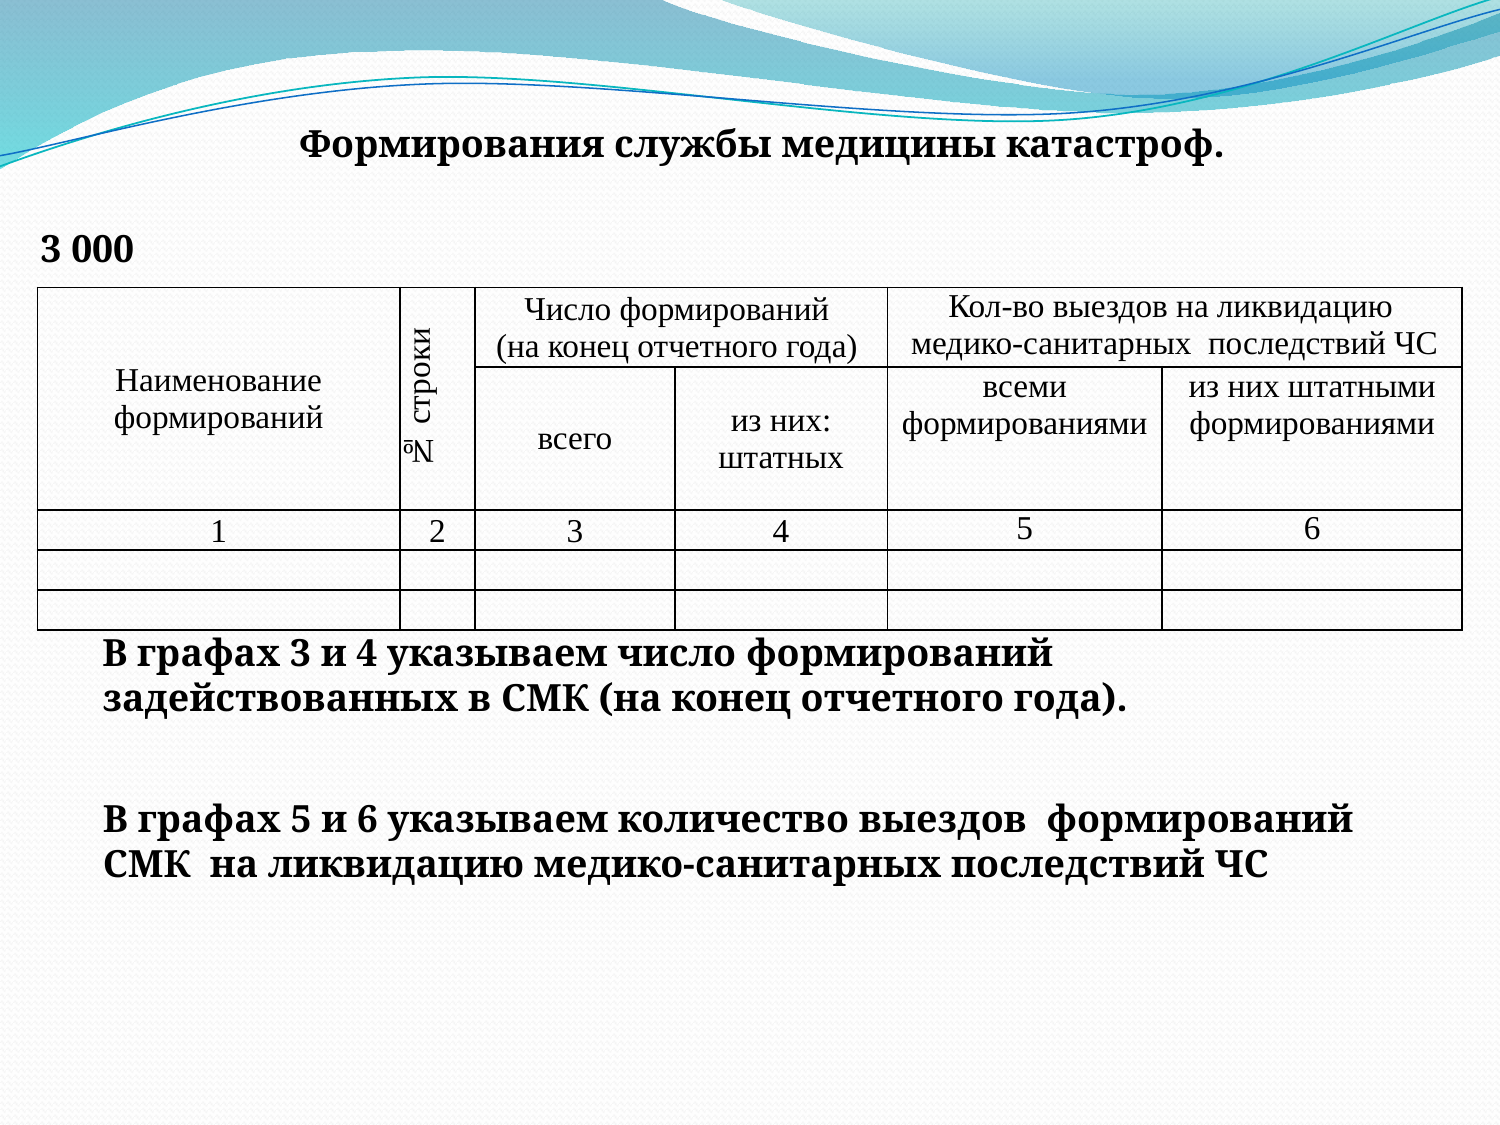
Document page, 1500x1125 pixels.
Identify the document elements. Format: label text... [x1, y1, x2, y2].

table_cell [38, 591, 399, 629]
table_cell [476, 551, 674, 589]
table_cell [888, 591, 1161, 621]
table_cell 4 [676, 511, 887, 549]
table_cell всеми формированиями [888, 368, 1161, 509]
table_cell [1163, 591, 1461, 629]
table_cell из них штатными формированиями [1163, 368, 1461, 509]
table_cell 6 [1163, 511, 1461, 549]
table_cell всего [476, 368, 674, 509]
table_header Наименование формирований [38, 288, 399, 509]
table_cell из них: штатных [676, 368, 887, 509]
text_box Формирования службы медицины катастроф. [112, 112, 1413, 173]
table_cell 3 [476, 511, 674, 549]
table_cell 2 [401, 511, 474, 549]
table_header № строки [401, 288, 474, 509]
table_header Кол-во выездов на ликвидацию медико-санитарных последствий ЧС [888, 288, 1461, 366]
table_cell [888, 551, 1161, 589]
table_cell 5 [888, 511, 1161, 549]
table_cell [476, 591, 674, 621]
table_cell [401, 591, 474, 621]
table_cell 1 [38, 511, 399, 549]
table_cell [38, 551, 399, 589]
text_box 3 000 [25, 217, 150, 278]
text_box В графах 5 и 6 указываем количество выездов формирований СМК на ликвидацию медико-санитарных последствий ЧС [88, 787, 1376, 893]
table_header Число формирований (на конец отчетного года) [476, 288, 887, 366]
table_cell [676, 591, 887, 621]
table_cell [401, 551, 474, 589]
table_cell [676, 551, 887, 589]
text_box В графах 3 и 4 указываем число формирований задействованных в СМК (на конец отчетного года). [87, 621, 1375, 727]
table_cell [1163, 551, 1461, 589]
